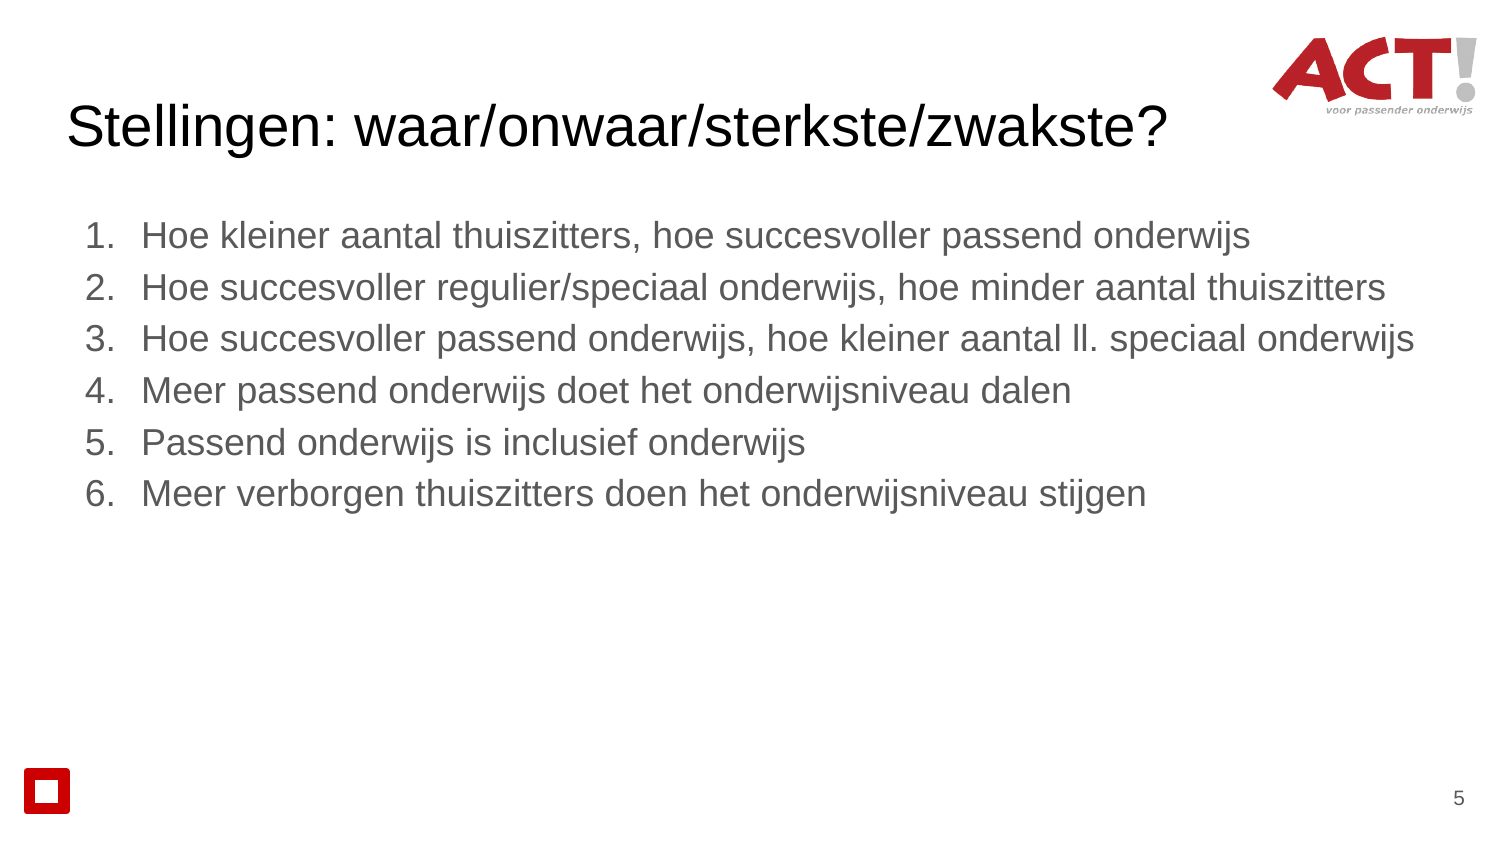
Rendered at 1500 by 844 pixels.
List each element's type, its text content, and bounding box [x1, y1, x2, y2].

picture [1268, 21, 1480, 116]
list Hoe kleiner aantal thuiszitters, hoe succesvoller passend onderwijs Hoe succesvoller regulier/speciaal onderwijs, hoe minder aantal thuiszitters Hoe succesvoller passend onderwijs, hoe kleiner aantal ll. speciaal onderwijs Meer passend onderwijs doet het onderwijsniveau dalen Passend onderwijs is inclusief onderwijs Meer verborgen thuiszitters doen het onderwijsniveau stijgen [51, 189, 1449, 750]
title Stellingen: waar/onwaar/sterkste/zwakste? [51, 72, 1449, 167]
slide_number 5 [1389, 764, 1480, 830]
